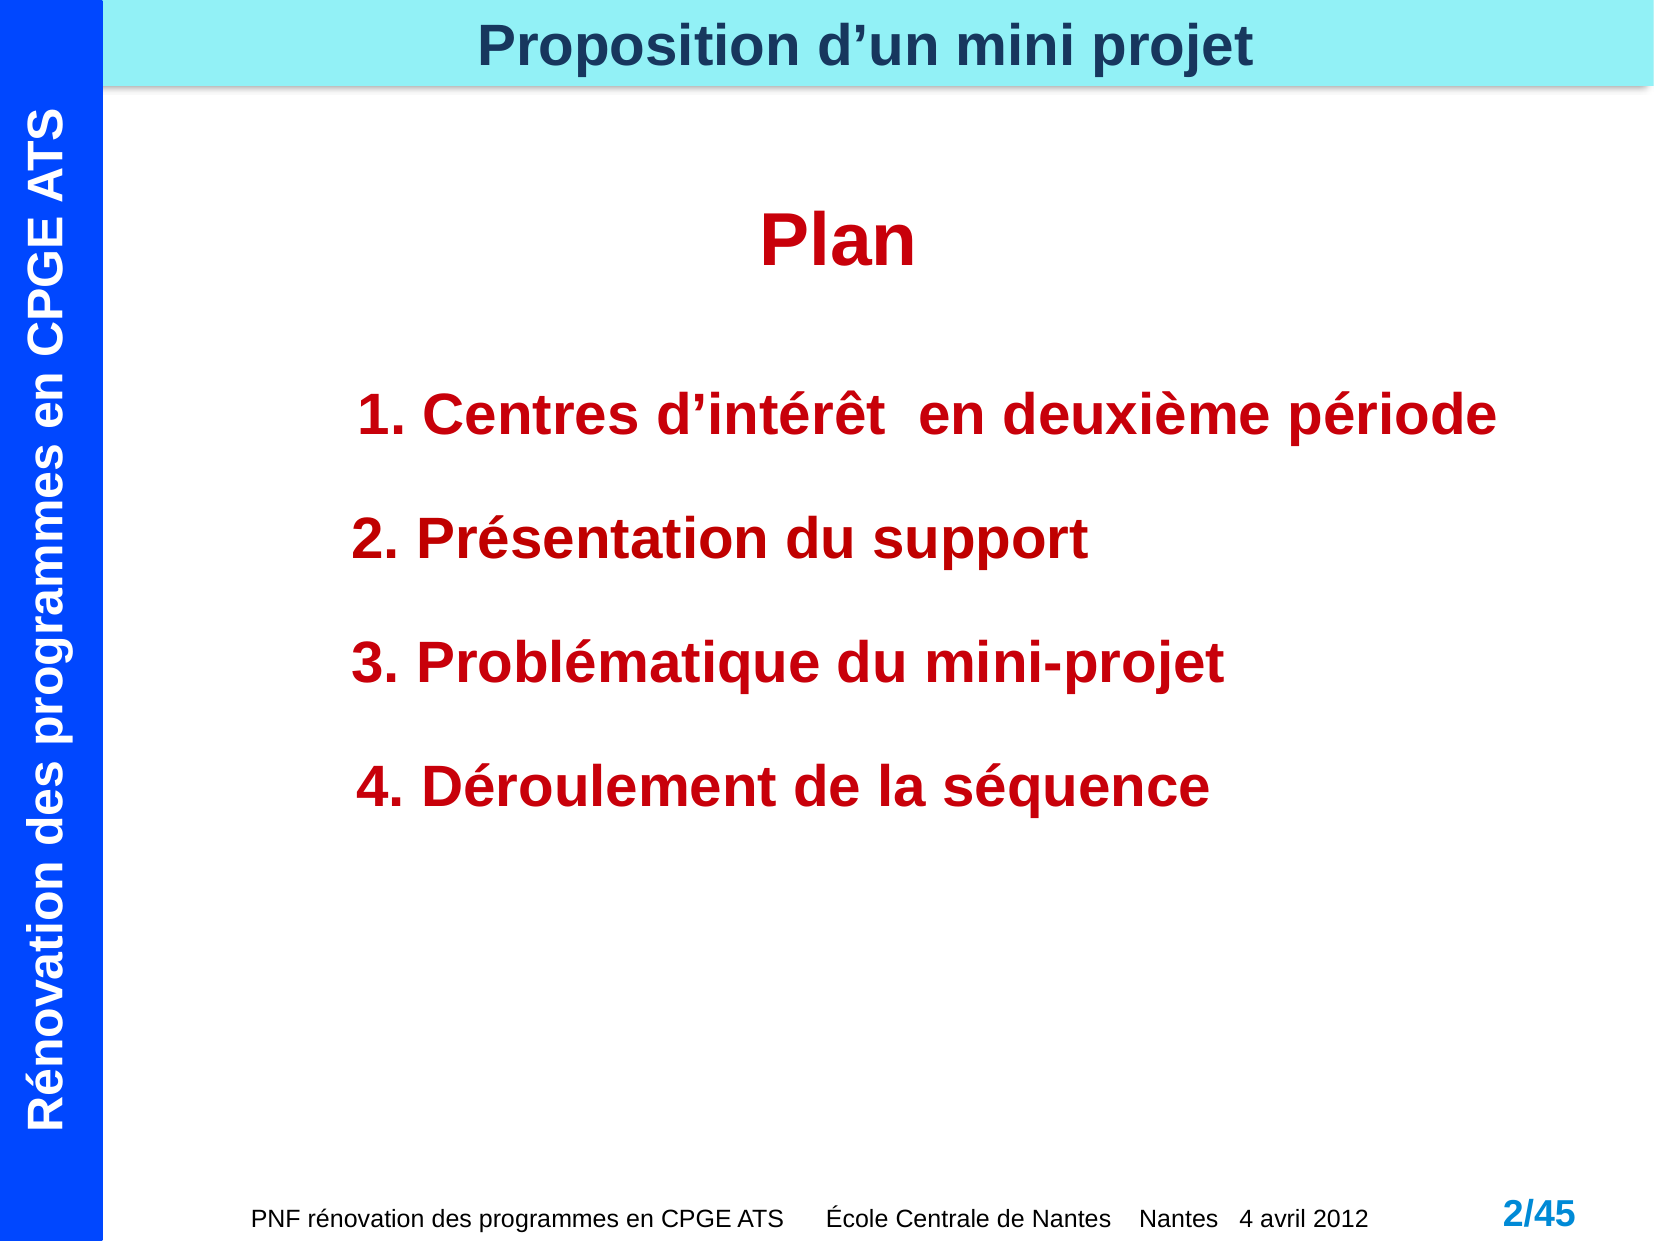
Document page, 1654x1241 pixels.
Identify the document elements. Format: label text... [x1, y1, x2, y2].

text_box Proposition d’un mini projet [425, 0, 1323, 85]
text_box 3. Problématique du mini-projet [336, 617, 1566, 702]
text_box 2. Présentation du support [336, 492, 1654, 578]
text_box 1. Centres d’intérêt en deuxième période [343, 368, 1515, 454]
text_box 4. Déroulement de la séquence [341, 740, 1228, 826]
text_box Plan [224, 183, 1453, 288]
